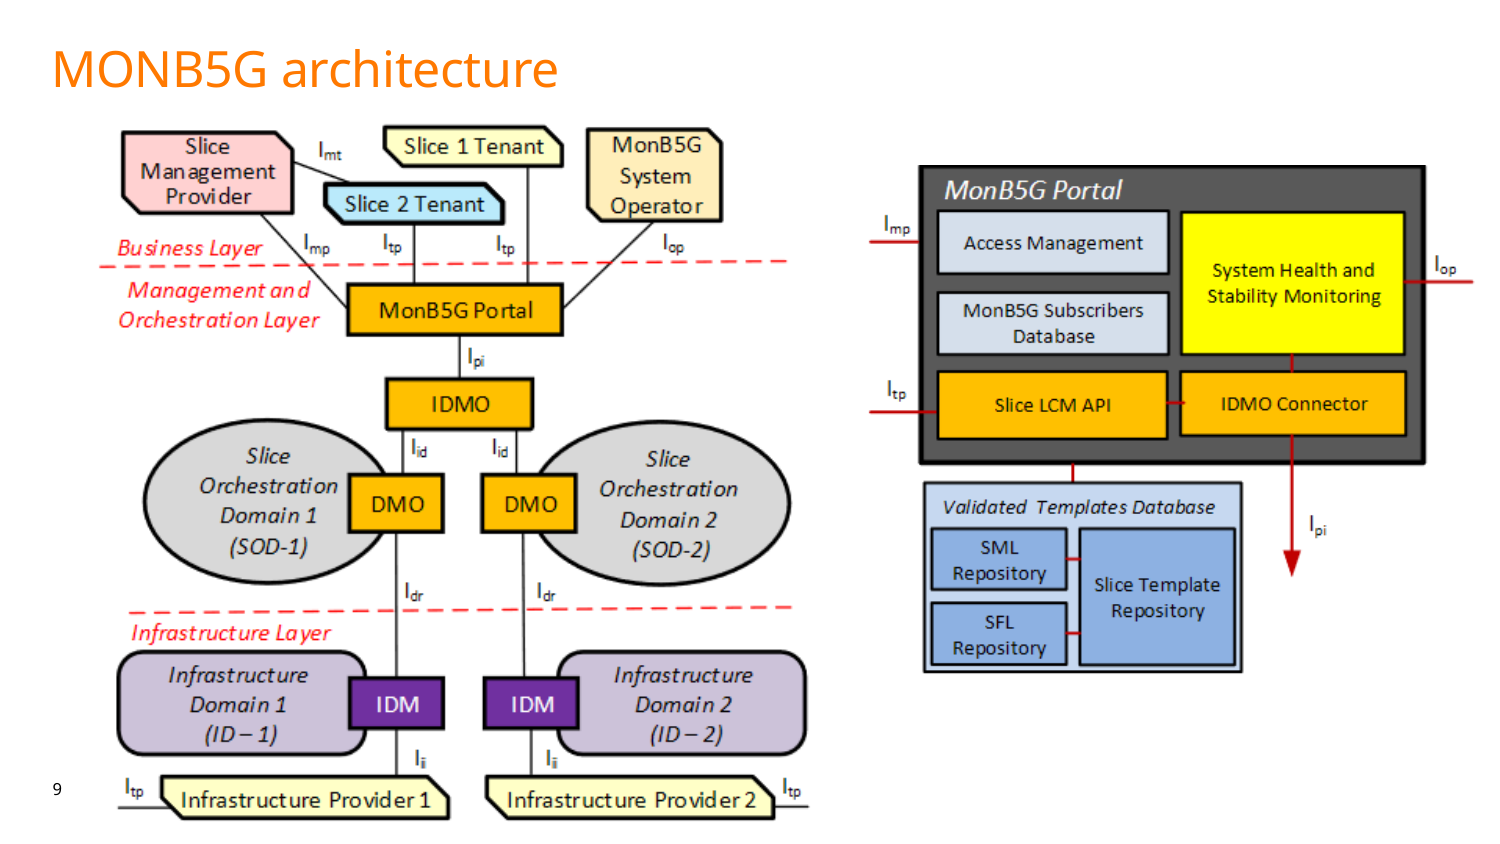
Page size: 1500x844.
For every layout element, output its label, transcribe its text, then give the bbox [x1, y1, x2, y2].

title MONB5G architecture [51, 43, 1449, 166]
picture [76, 115, 1489, 844]
